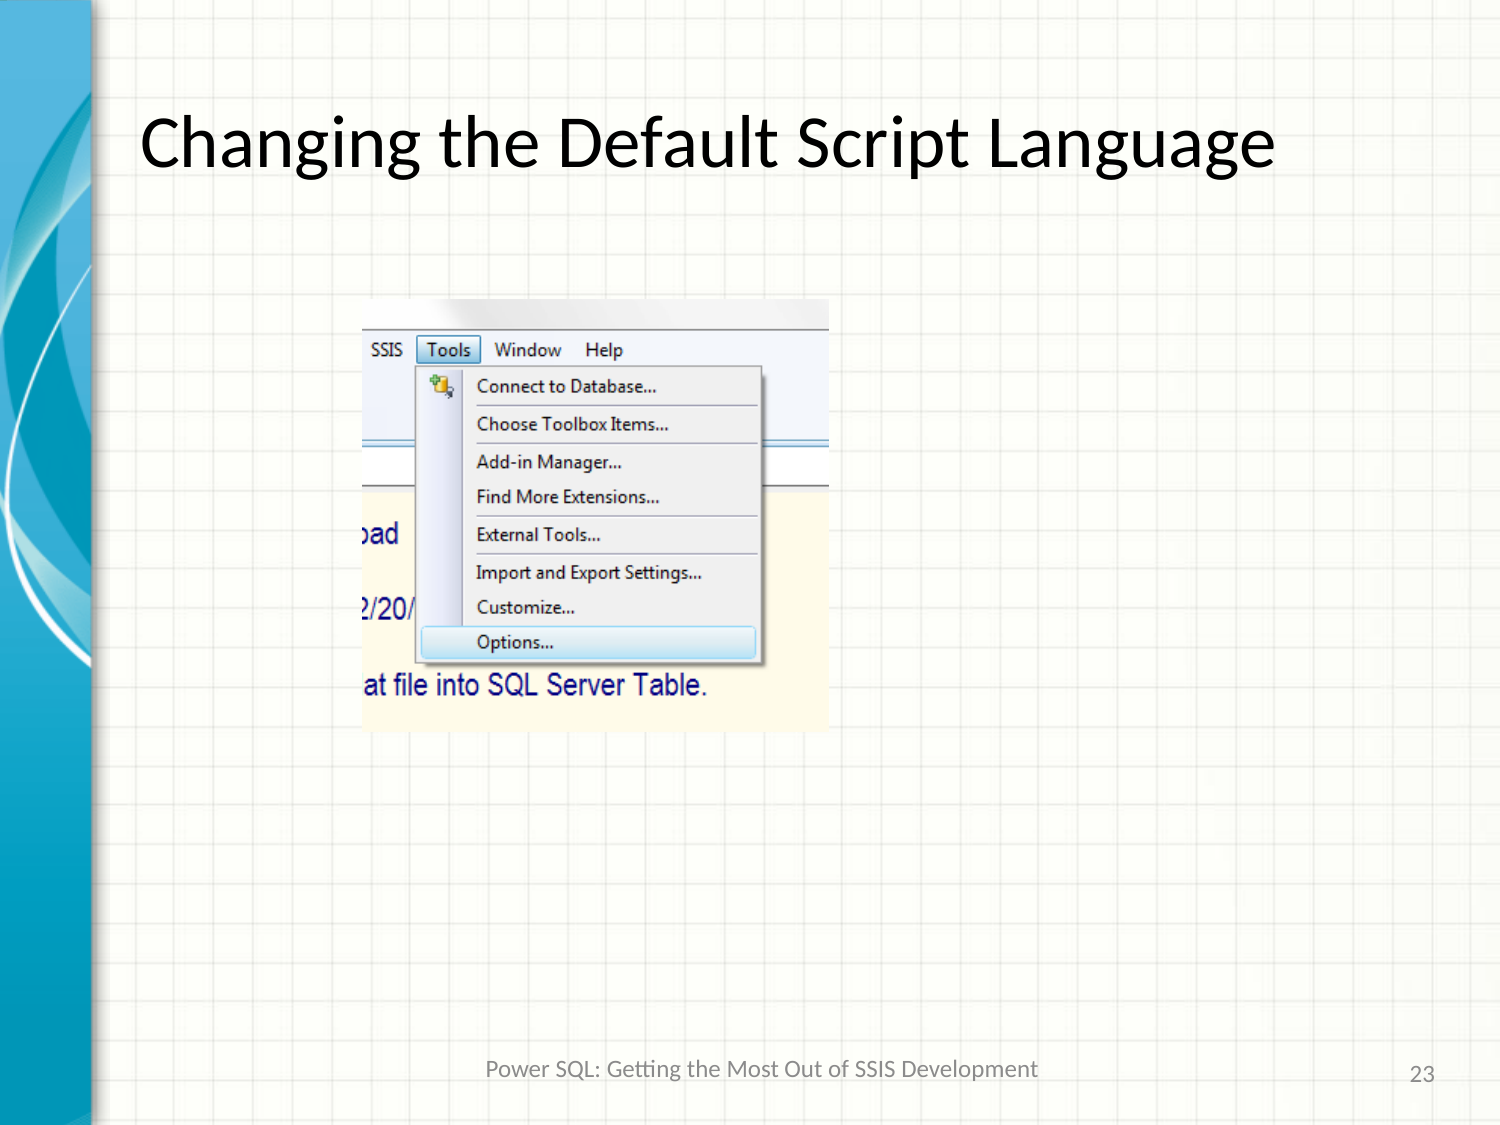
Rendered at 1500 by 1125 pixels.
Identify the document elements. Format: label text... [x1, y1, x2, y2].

title Changing the Default Script Language [125, 44, 1450, 232]
picture [0, 0, 1500, 1125]
footer Power SQL: Getting the Most Out of SSIS Development [450, 1037, 1075, 1098]
slide_number 23 [1100, 1042, 1450, 1103]
